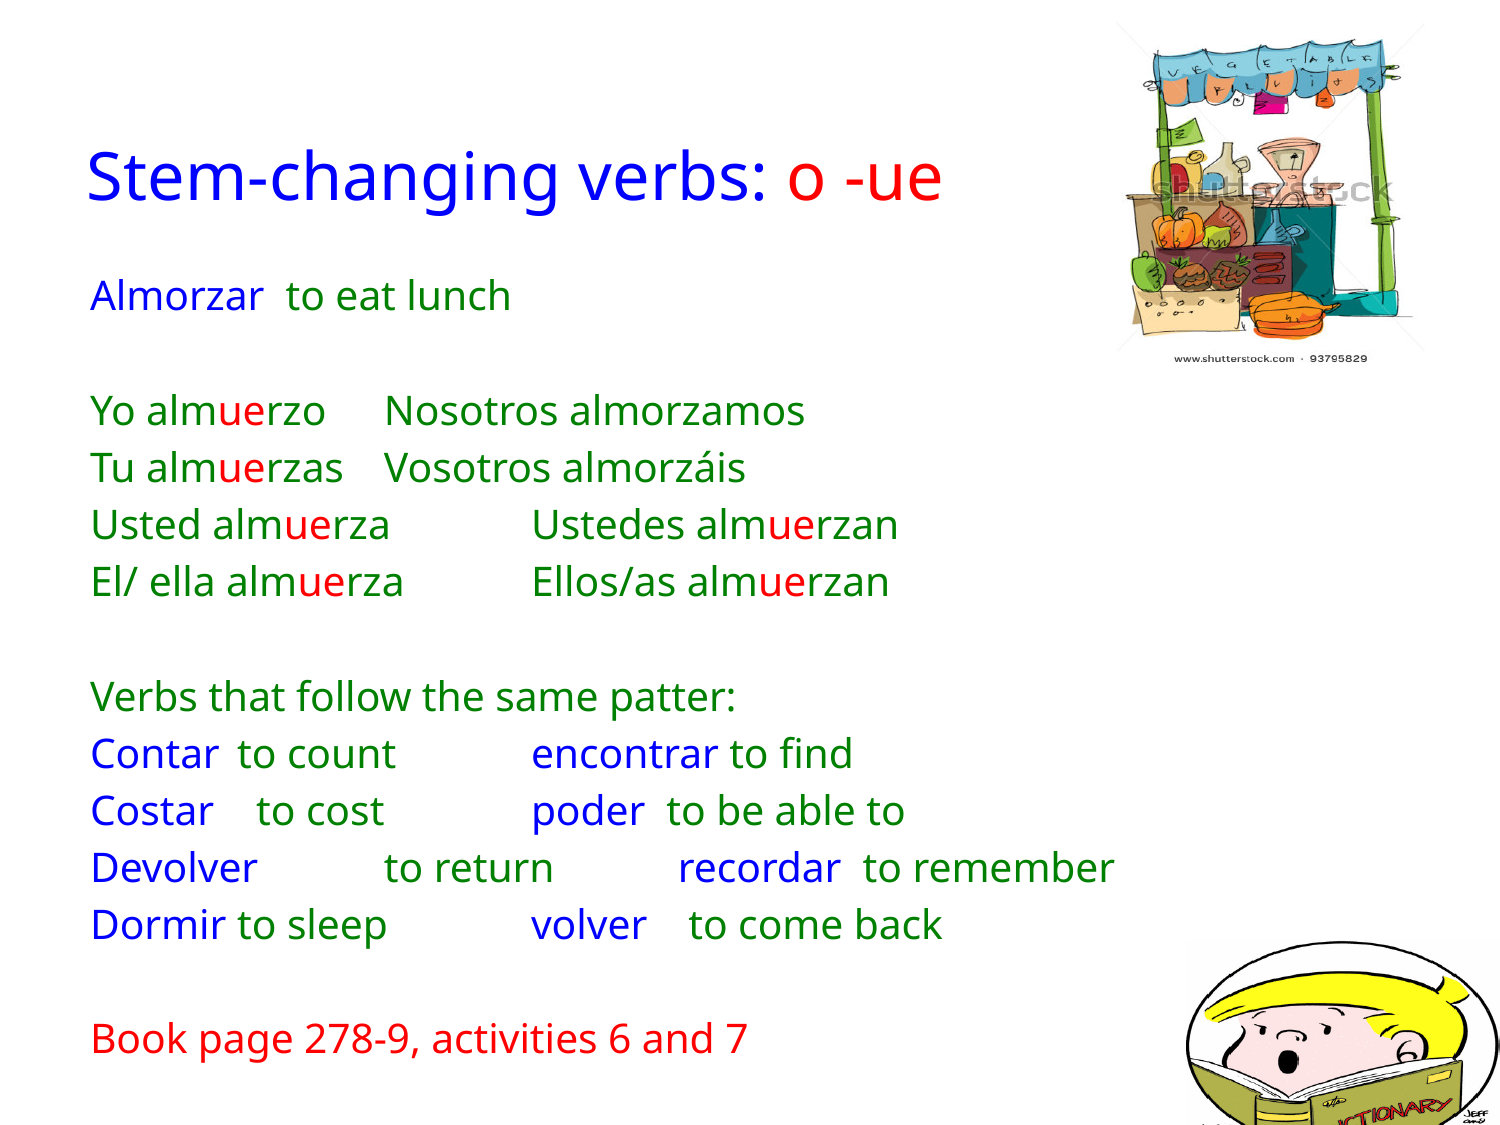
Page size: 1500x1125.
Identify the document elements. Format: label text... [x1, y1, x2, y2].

picture [1186, 940, 1500, 1125]
picture [1114, 21, 1426, 366]
title Stem-changing verbs: o -ue [71, 45, 1109, 233]
list Almorzar to eat lunch Yo almuerzo Nosotros almorzamos Tu almuerzas Vosotros almorzáis Usted almuerza Ustedes almuerzan El/ ella almuerza Ellos/as almuerzan Verbs that follow the same patter: Contar to count encontrar to find Costar to cost poder to be able to Devolver to return recordar to remember Dormir to sleep volver to come back Book page 278-9, activities 6 and 7 [75, 262, 1425, 1083]
